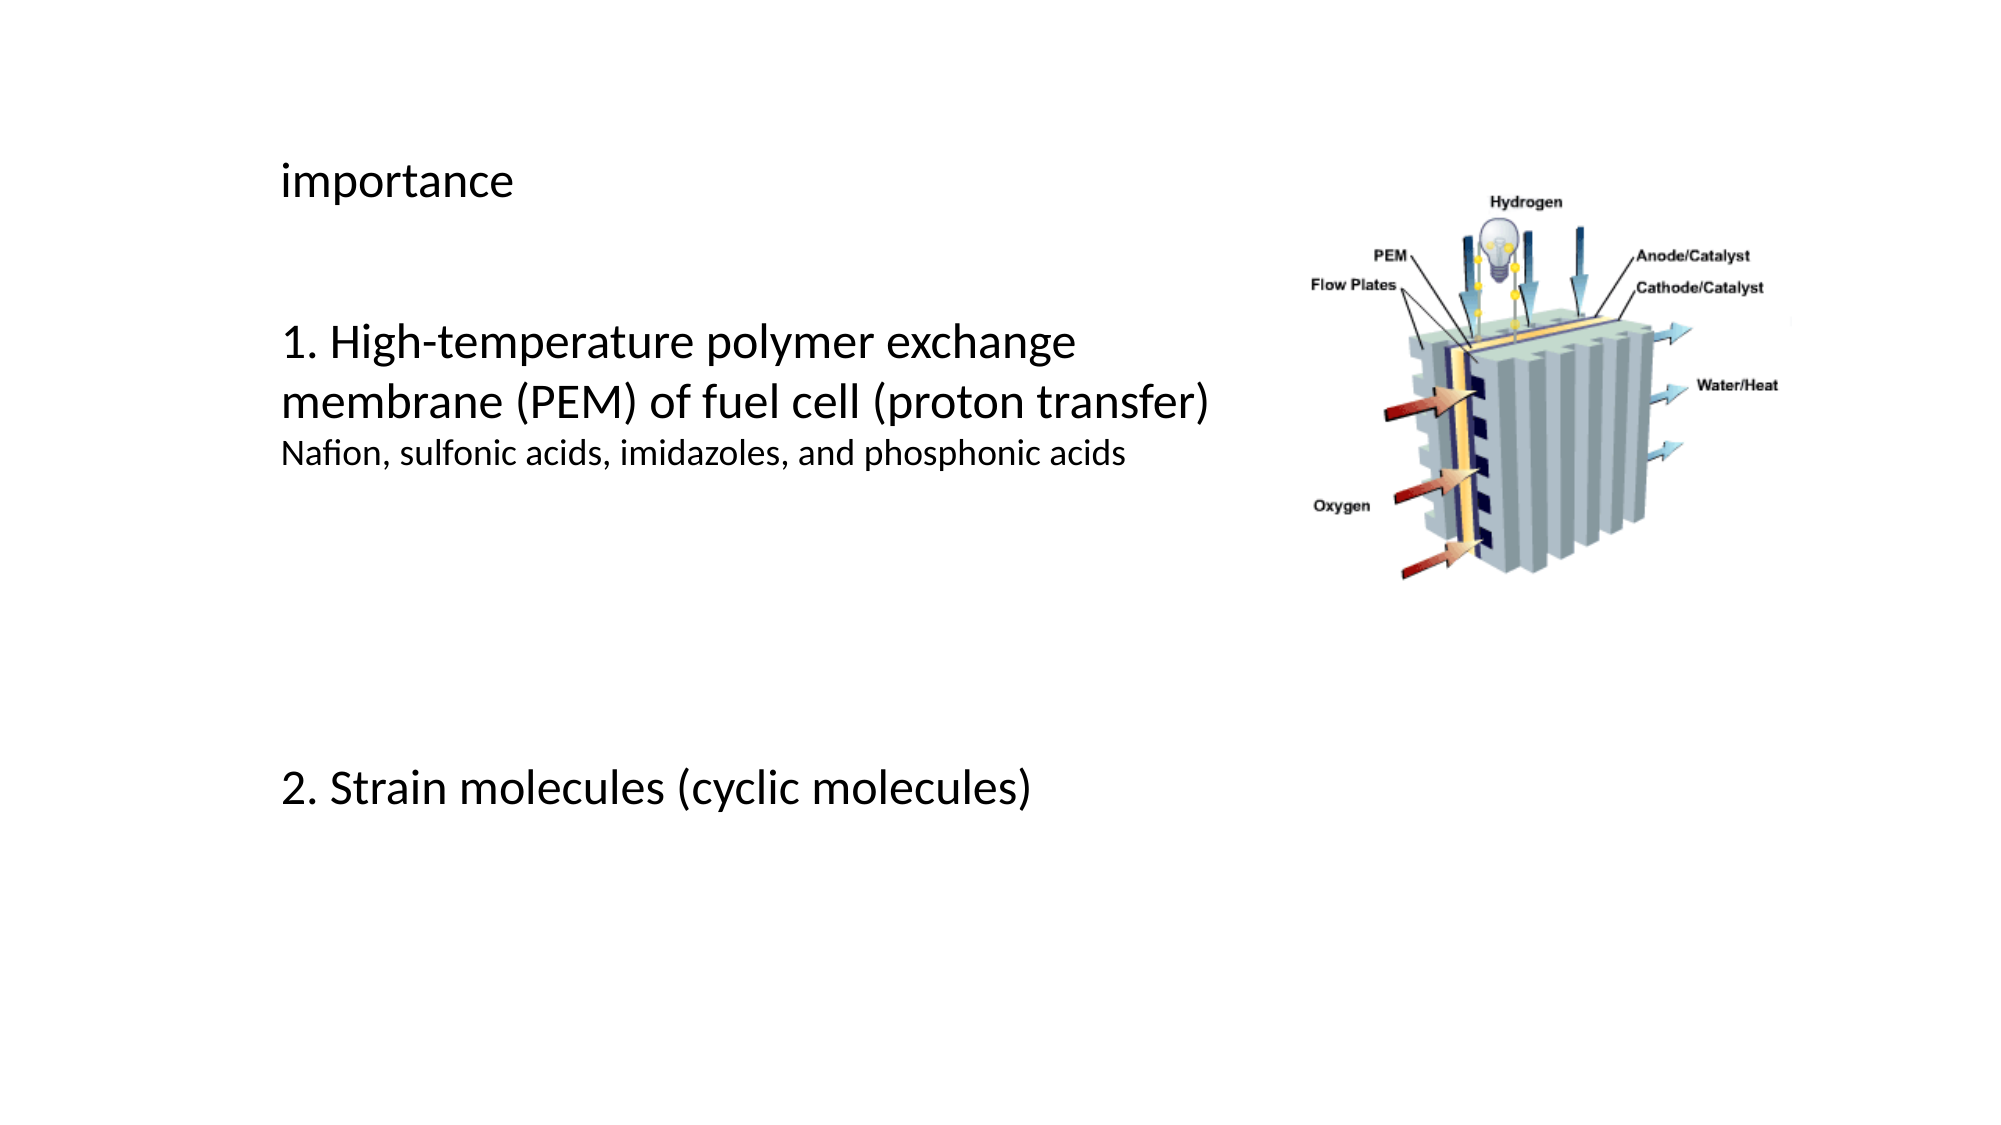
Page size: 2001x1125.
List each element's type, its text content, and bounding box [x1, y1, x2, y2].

text_box importance [143, 139, 652, 215]
picture [1295, 182, 1792, 601]
text_box 1. High-temperature polymer exchange membrane (PEM) of fuel cell (proton transfer) Nafion, sulfonic acids, imidazoles, and phosphonic acids [265, 300, 1274, 481]
text_box 2. Strain molecules (cyclic molecules) [265, 746, 1274, 822]
